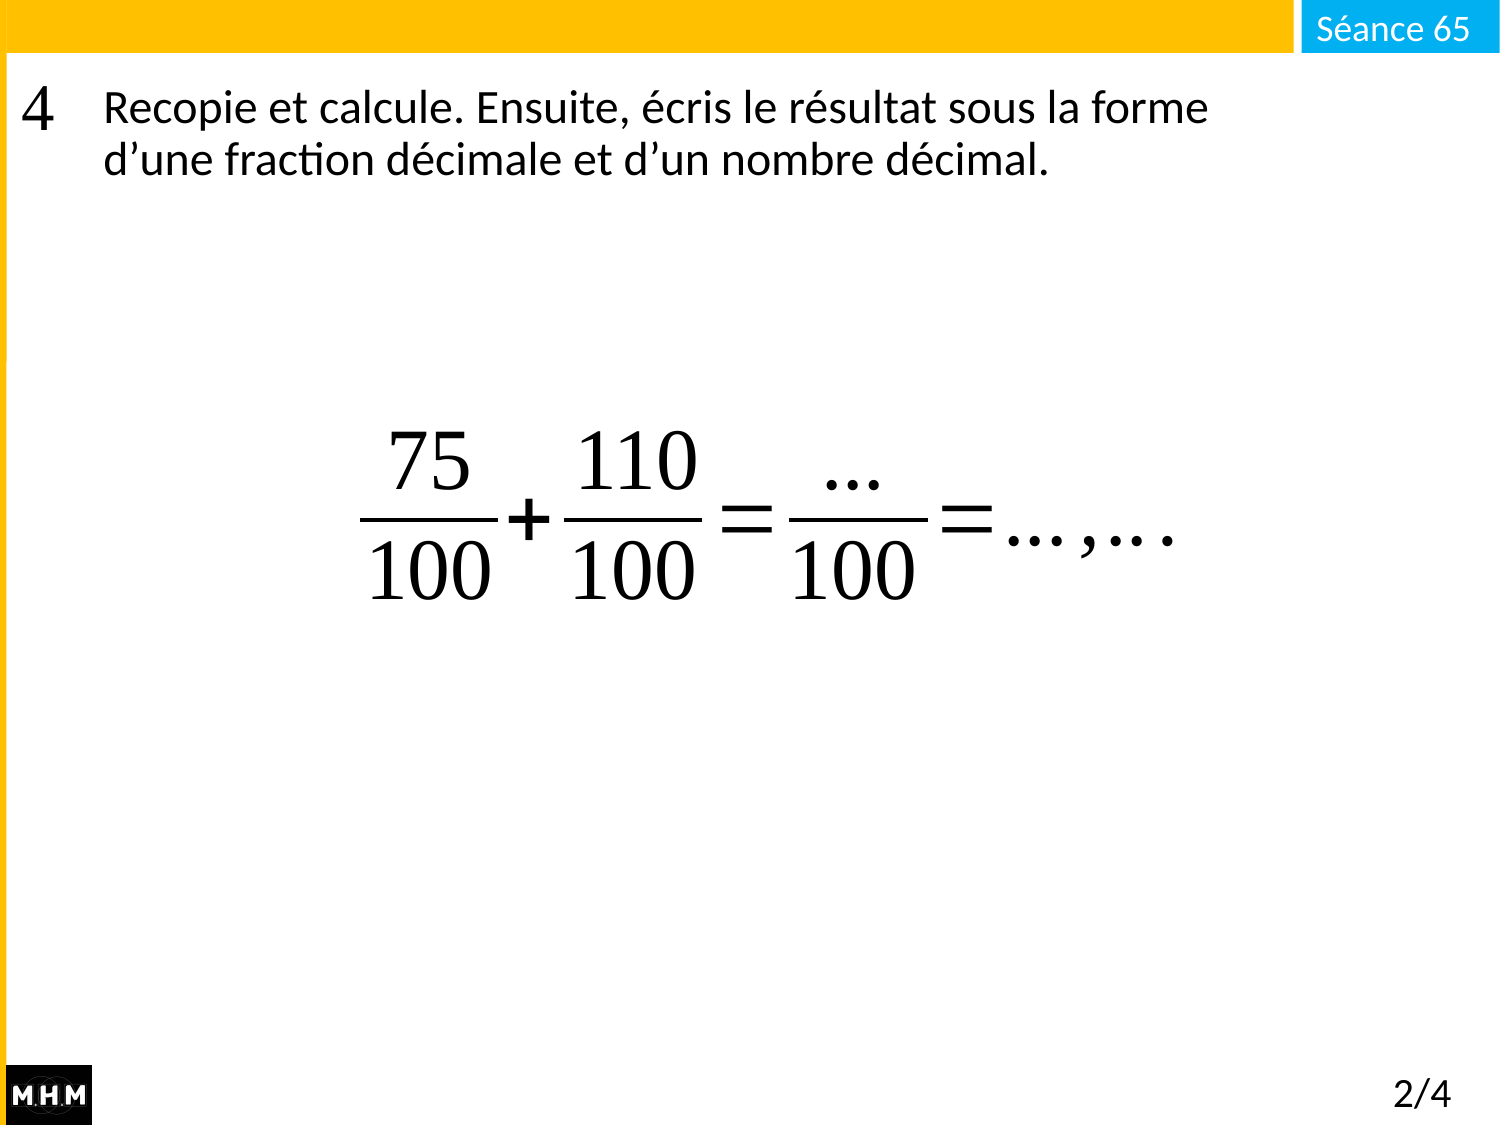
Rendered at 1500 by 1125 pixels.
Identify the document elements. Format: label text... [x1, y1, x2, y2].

text_box 2/4 [1344, 1064, 1500, 1125]
picture [6, 1065, 92, 1125]
text_box Recopie et calcule. Ensuite, écris le résultat sous la forme d’une fraction décimale et d’un nombre décimal. [88, 58, 1313, 210]
